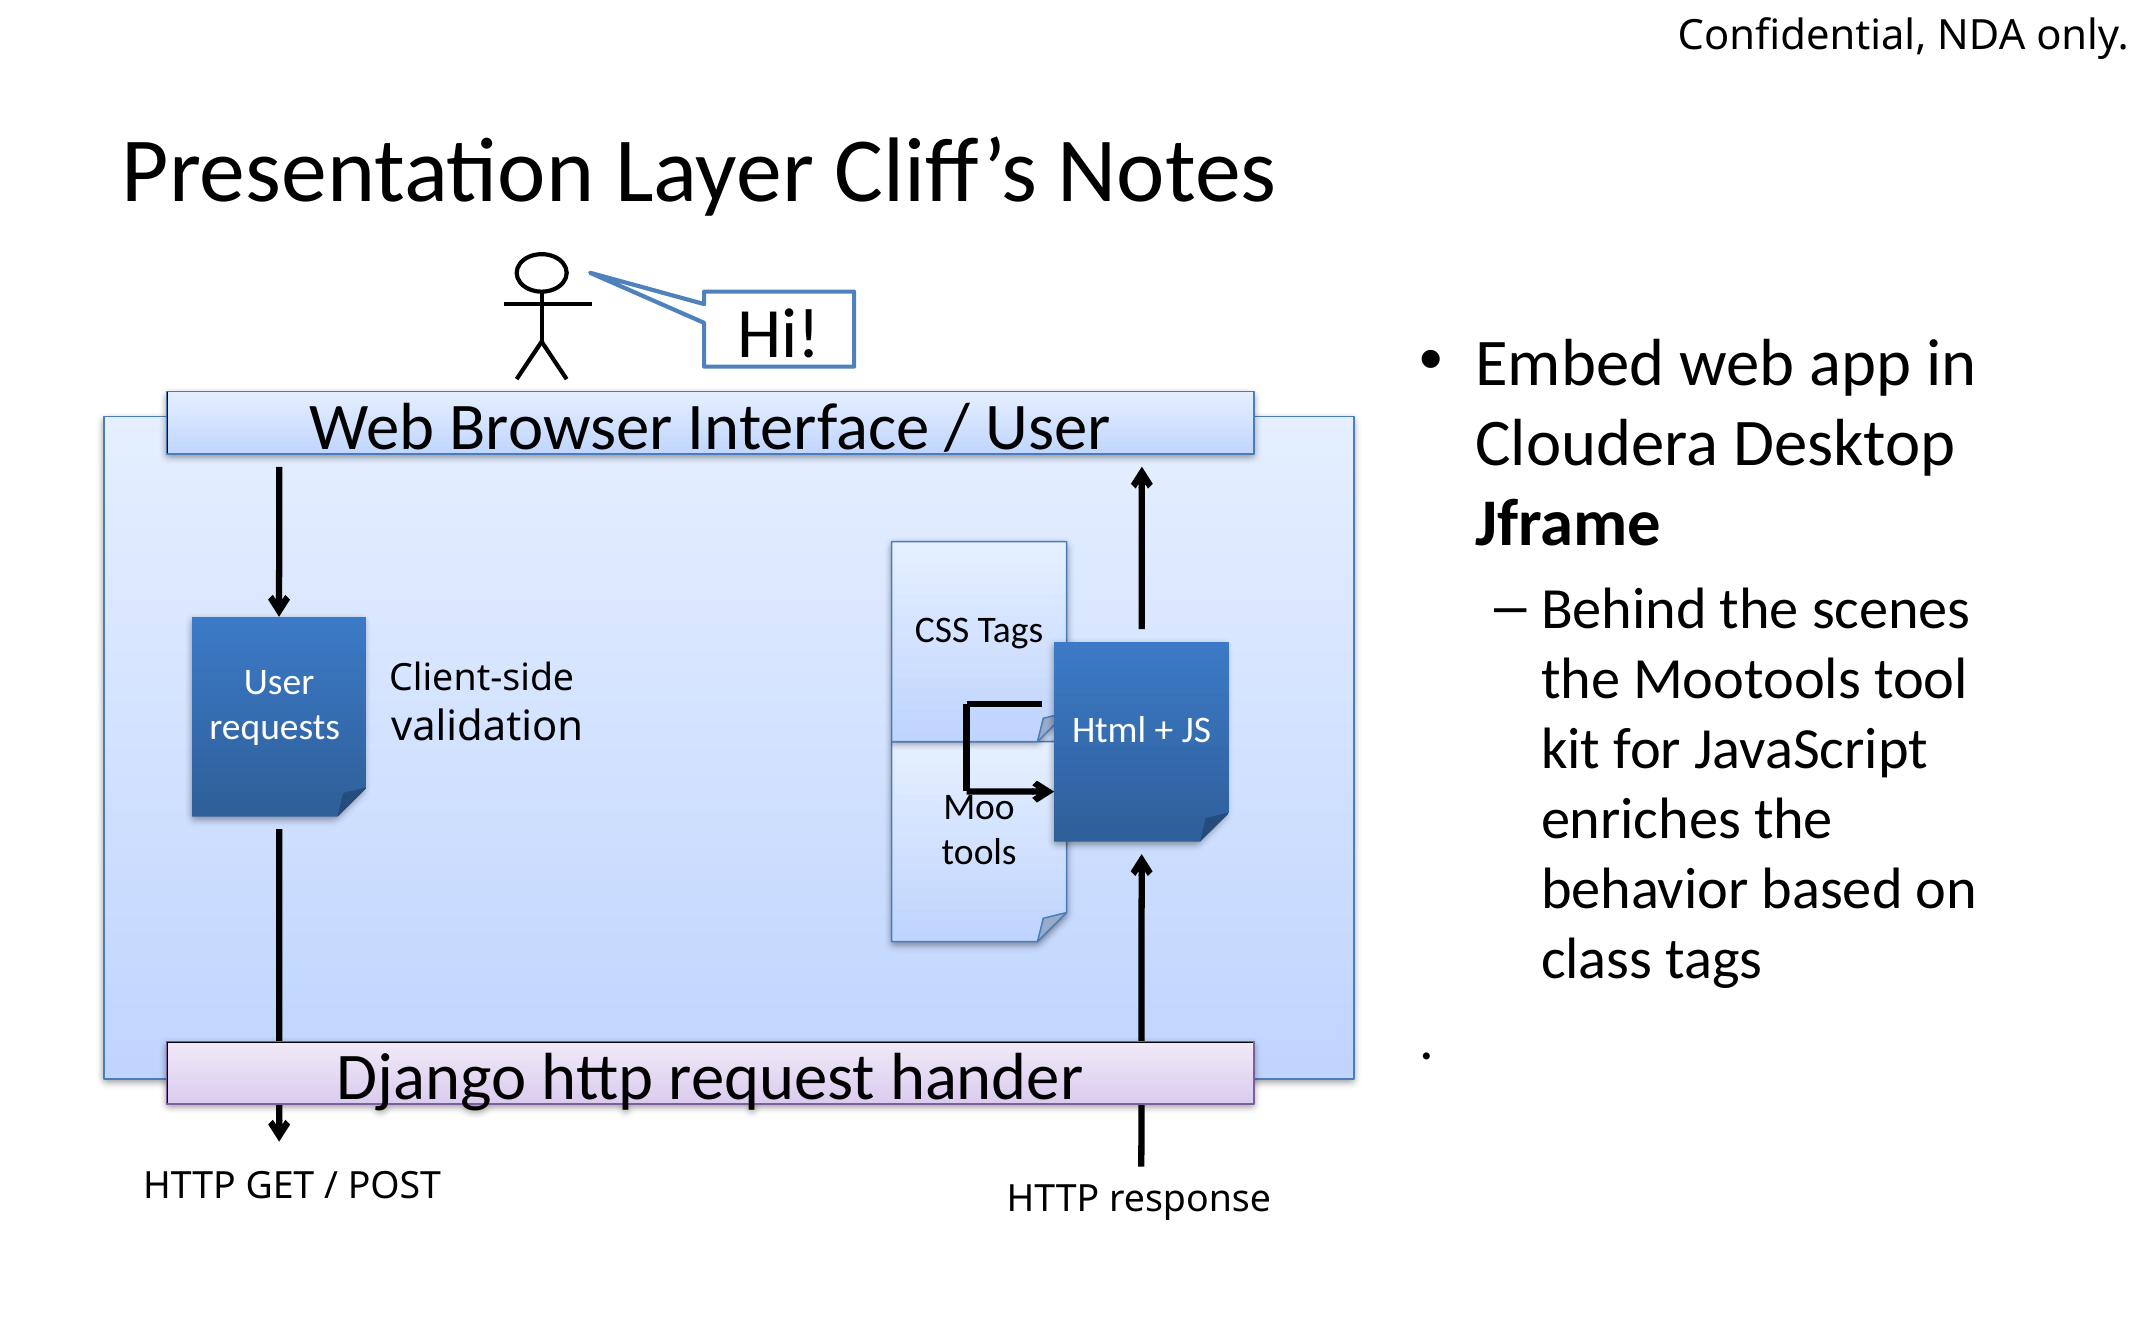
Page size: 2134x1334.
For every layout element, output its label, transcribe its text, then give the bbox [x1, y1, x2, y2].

text_box Html + JS [1054, 641, 1230, 842]
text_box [966, 703, 1055, 792]
text_box Client-side validation [374, 641, 600, 757]
title Presentation Layer Cliff’s Notes [106, 53, 2027, 276]
text_box [103, 416, 1355, 1080]
text_box Moo tools [890, 748, 1068, 943]
text_box CSS Tags [890, 540, 1068, 743]
text_box User requests [191, 616, 367, 817]
text_box Web Browser Interface / User [166, 391, 1255, 455]
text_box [503, 253, 592, 380]
text_box HTTP GET / POST [128, 1154, 456, 1214]
text_box HTTP response [991, 1166, 1287, 1227]
text_box Django http request hander [166, 1041, 1255, 1105]
text_box Hi! [597, 272, 857, 369]
list Embed web app in Cloudera Desktop Jframe Behind the scenes the Mootools tool kit for JavaScript enriches the behavior based on class tags . [1404, 311, 2027, 1192]
